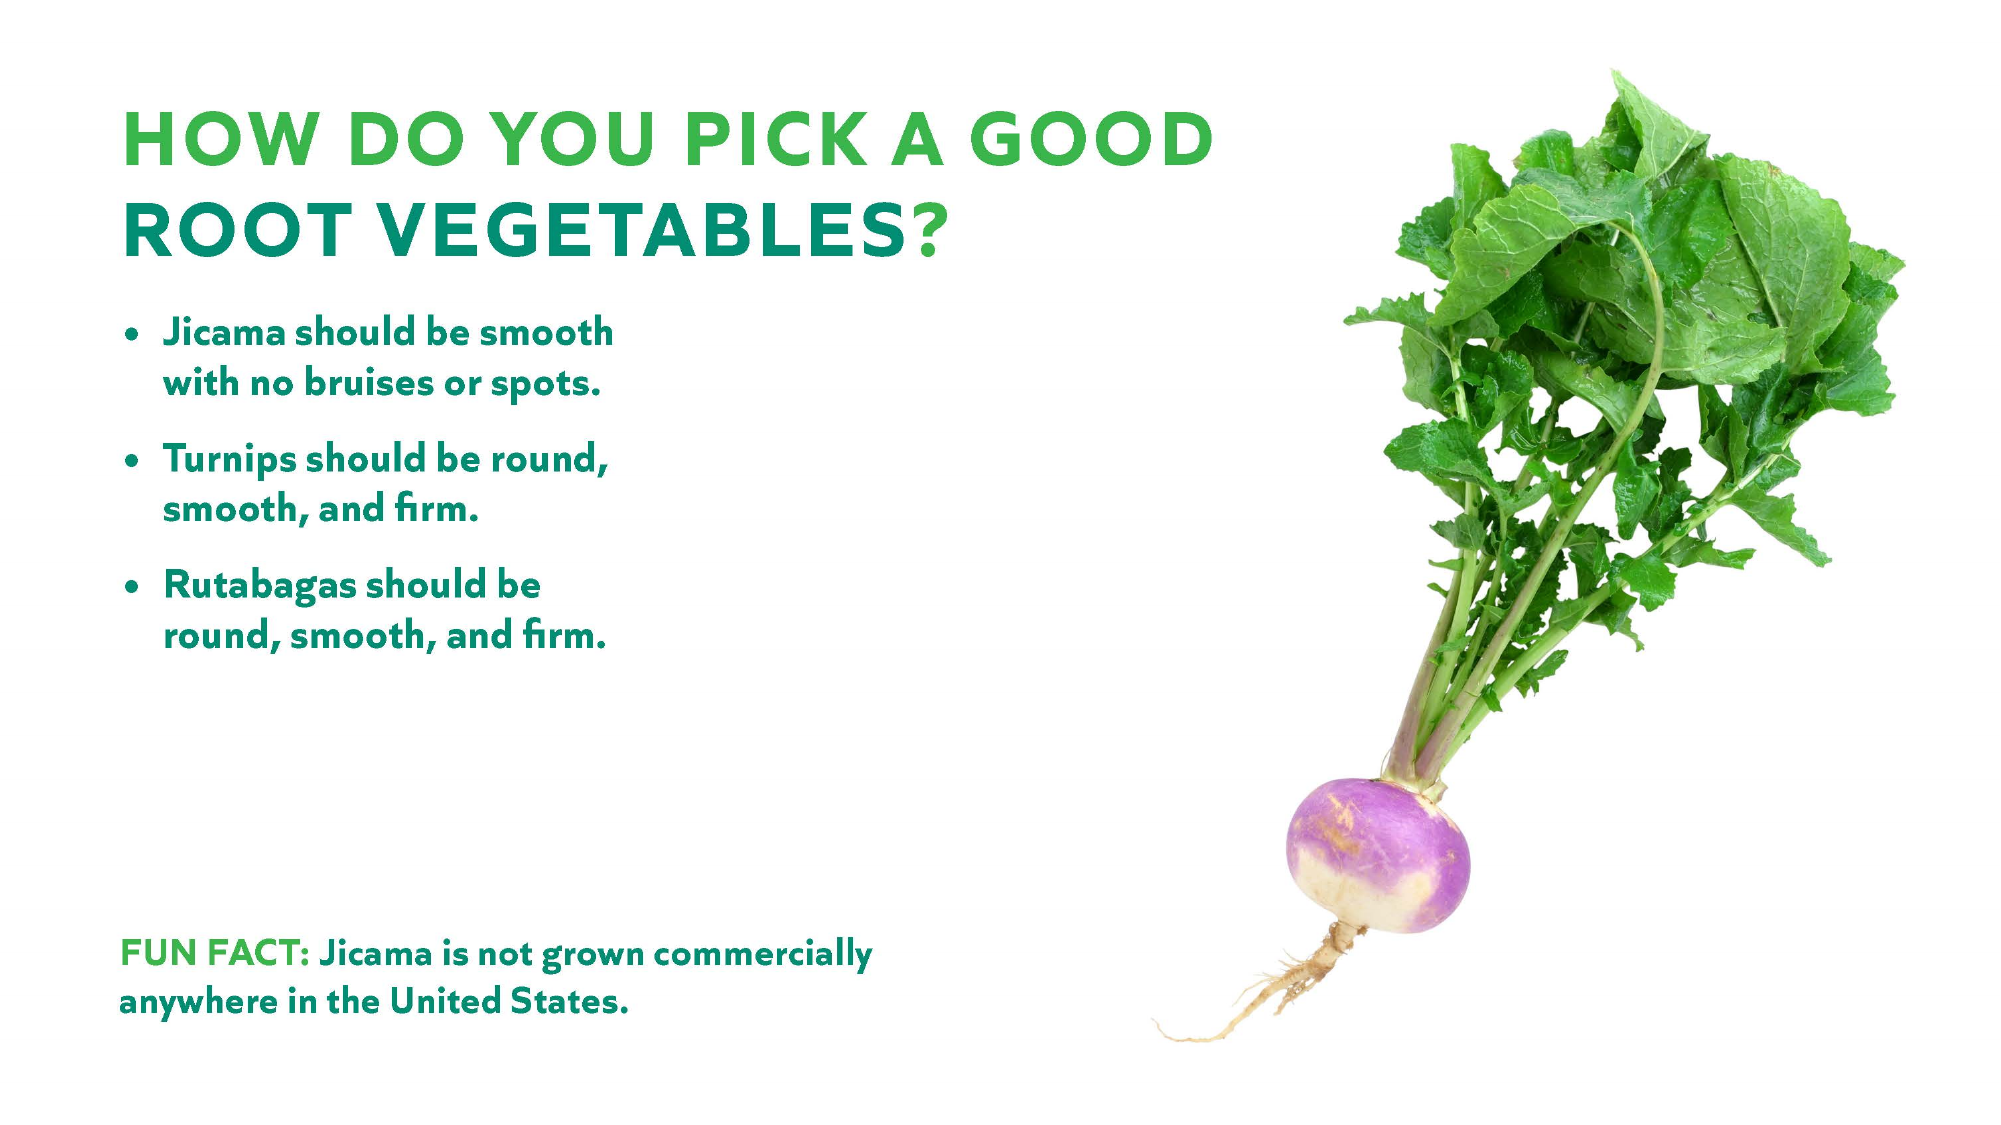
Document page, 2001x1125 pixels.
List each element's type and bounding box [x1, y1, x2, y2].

list [0, 0, 2000, 1125]
